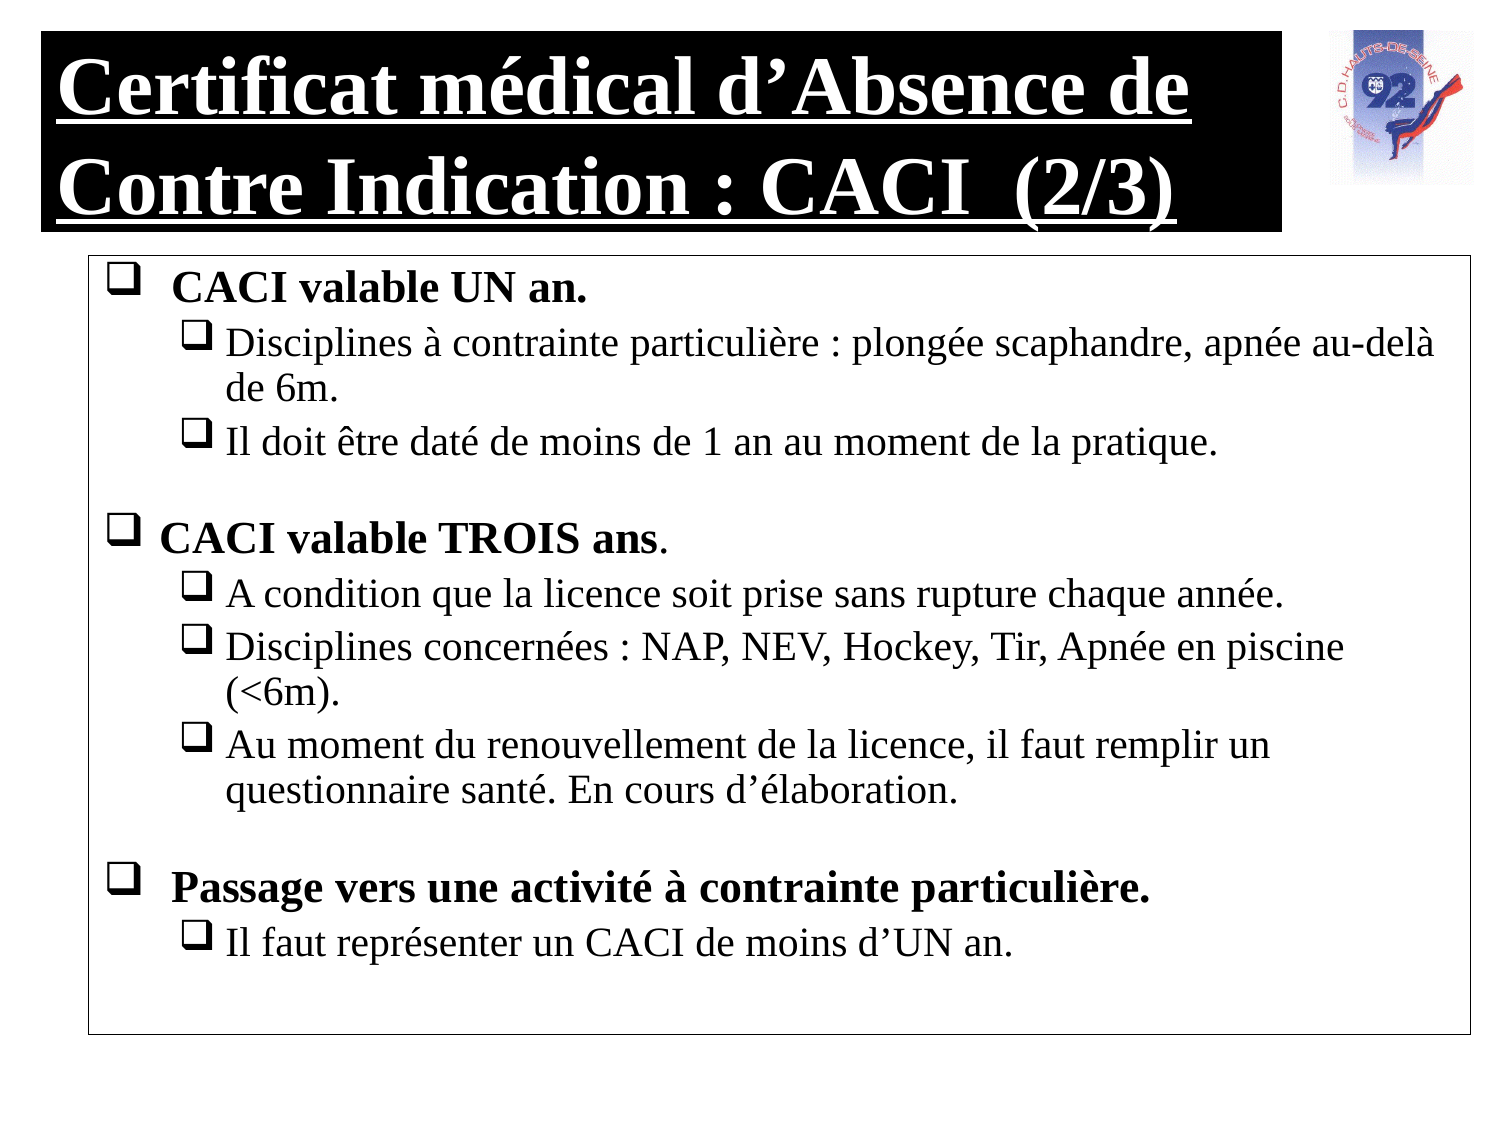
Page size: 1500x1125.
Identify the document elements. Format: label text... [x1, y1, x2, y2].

picture [1328, 30, 1474, 185]
title Certificat médical d’Absence de Contre Indication : CACI (2/3) [41, 31, 1282, 232]
list CACI valable UN an. Disciplines à contrainte particulière : plongée scaphandre, apnée au-delà de 6m. Il doit être daté de moins de 1 an au moment de la pratique. CACI valable TROIS ans. A condition que la licence soit prise sans rupture chaque année. Disciplines concernées : NAP, NEV, Hockey, Tir, Apnée en piscine (<6m). Au moment du renouvellement de la licence, il faut remplir un questionnaire santé. En cours d’élaboration. Passage vers une activité à contrainte particulière. Il faut représenter un CACI de moins d’UN an. [88, 255, 1471, 1035]
